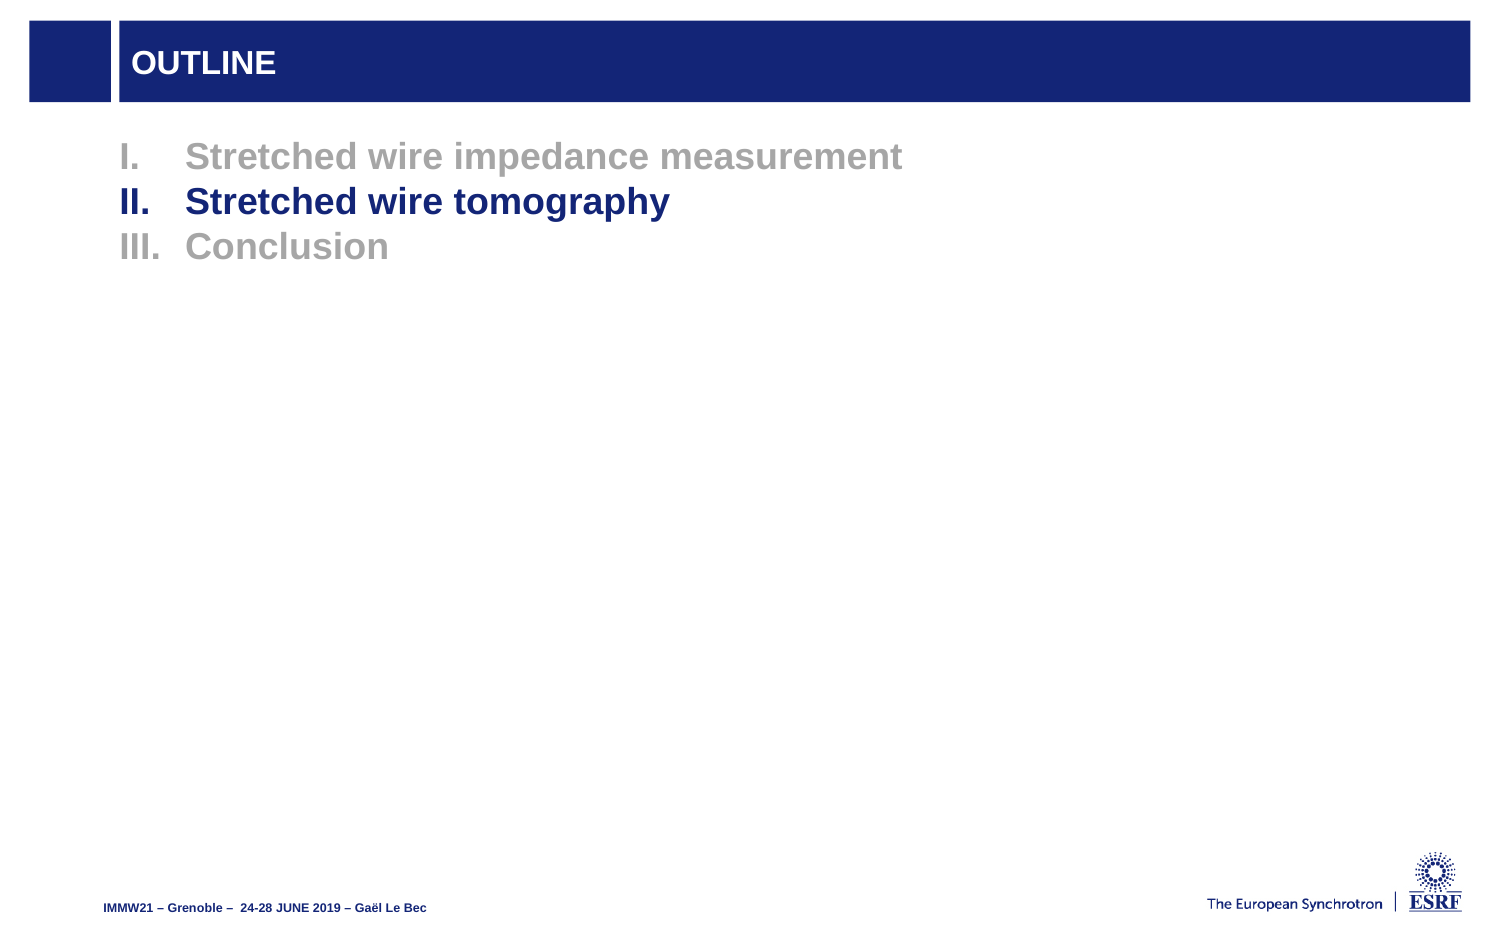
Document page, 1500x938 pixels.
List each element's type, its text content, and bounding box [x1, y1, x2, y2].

list Stretched wire impedance measurement Stretched wire tomography Conclusion [119, 132, 1471, 843]
picture [1175, 831, 1500, 938]
footer IMMW21 – Grenoble – 24-28 JUNE 2019 – Gaël Le Bec [103, 886, 1108, 916]
title Outline [119, 20, 1471, 103]
